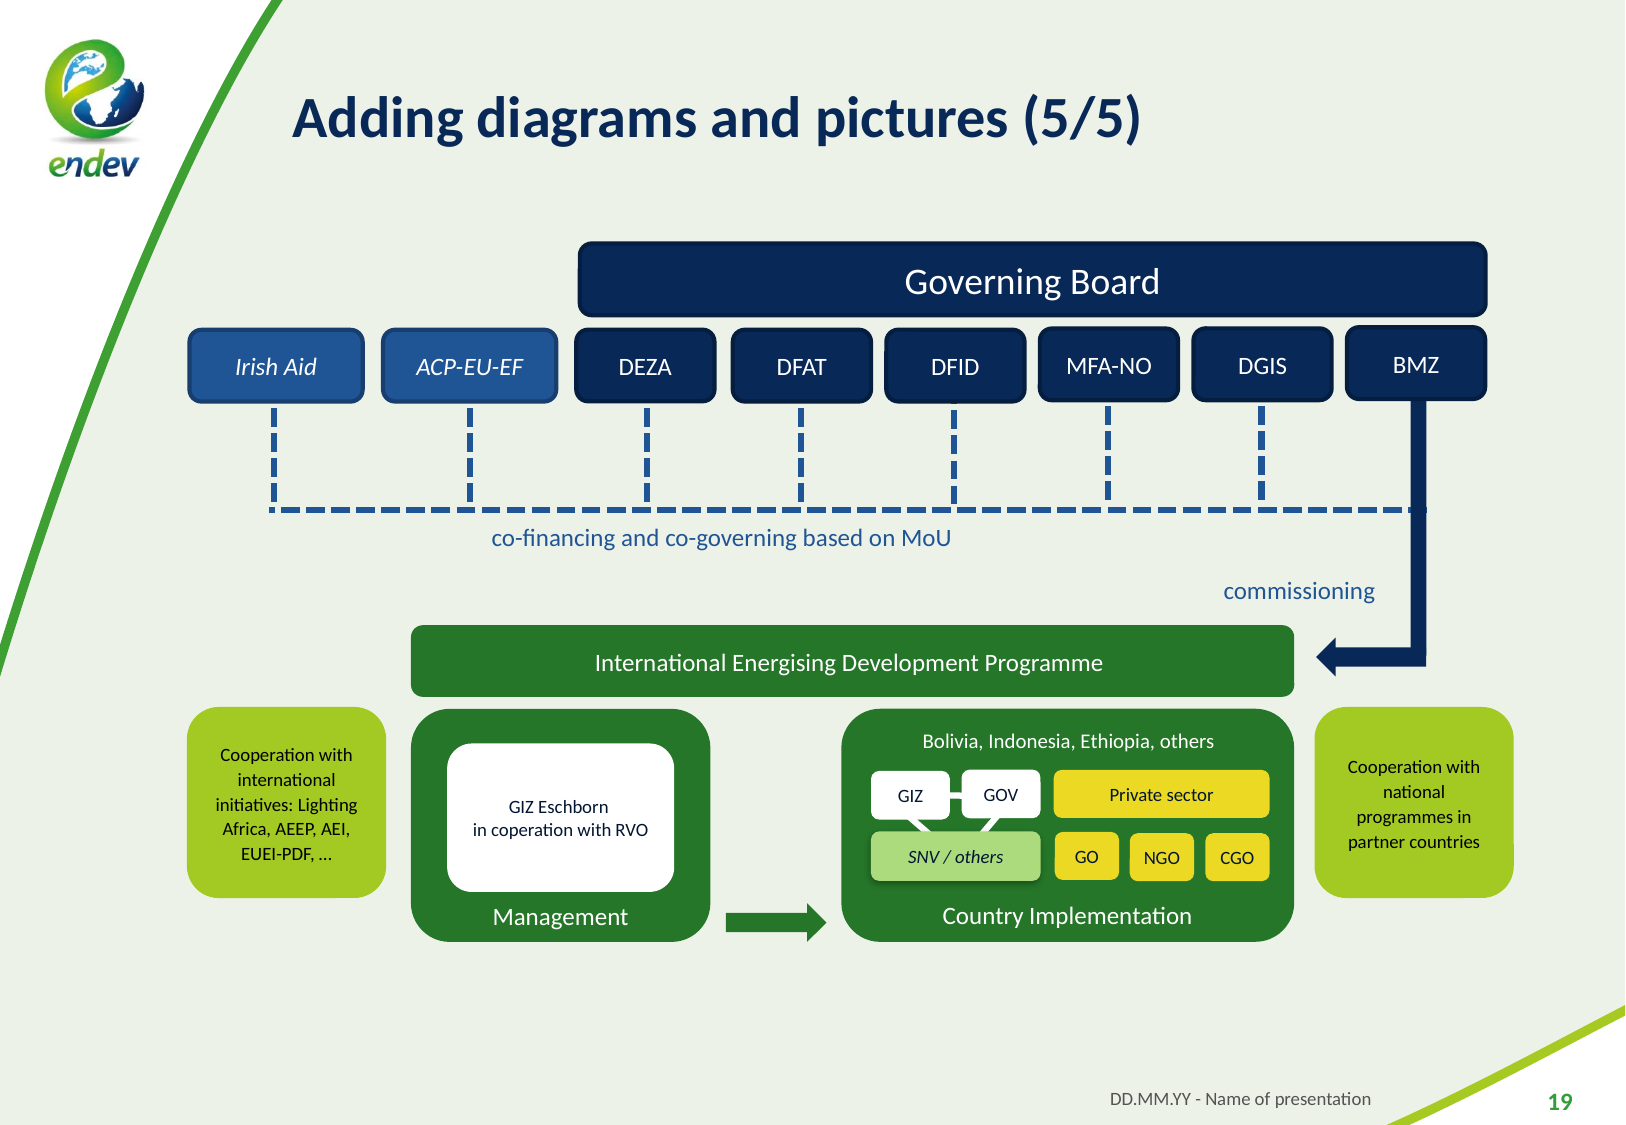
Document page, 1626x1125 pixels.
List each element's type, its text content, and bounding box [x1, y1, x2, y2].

title Adding diagrams and pictures (5/5) [292, 7, 1557, 158]
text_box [186, 243, 1514, 943]
picture [32, 39, 157, 177]
footer DD.MM.YY - Name of presentation [871, 1072, 1387, 1124]
slide_number 19 [1516, 1074, 1604, 1125]
